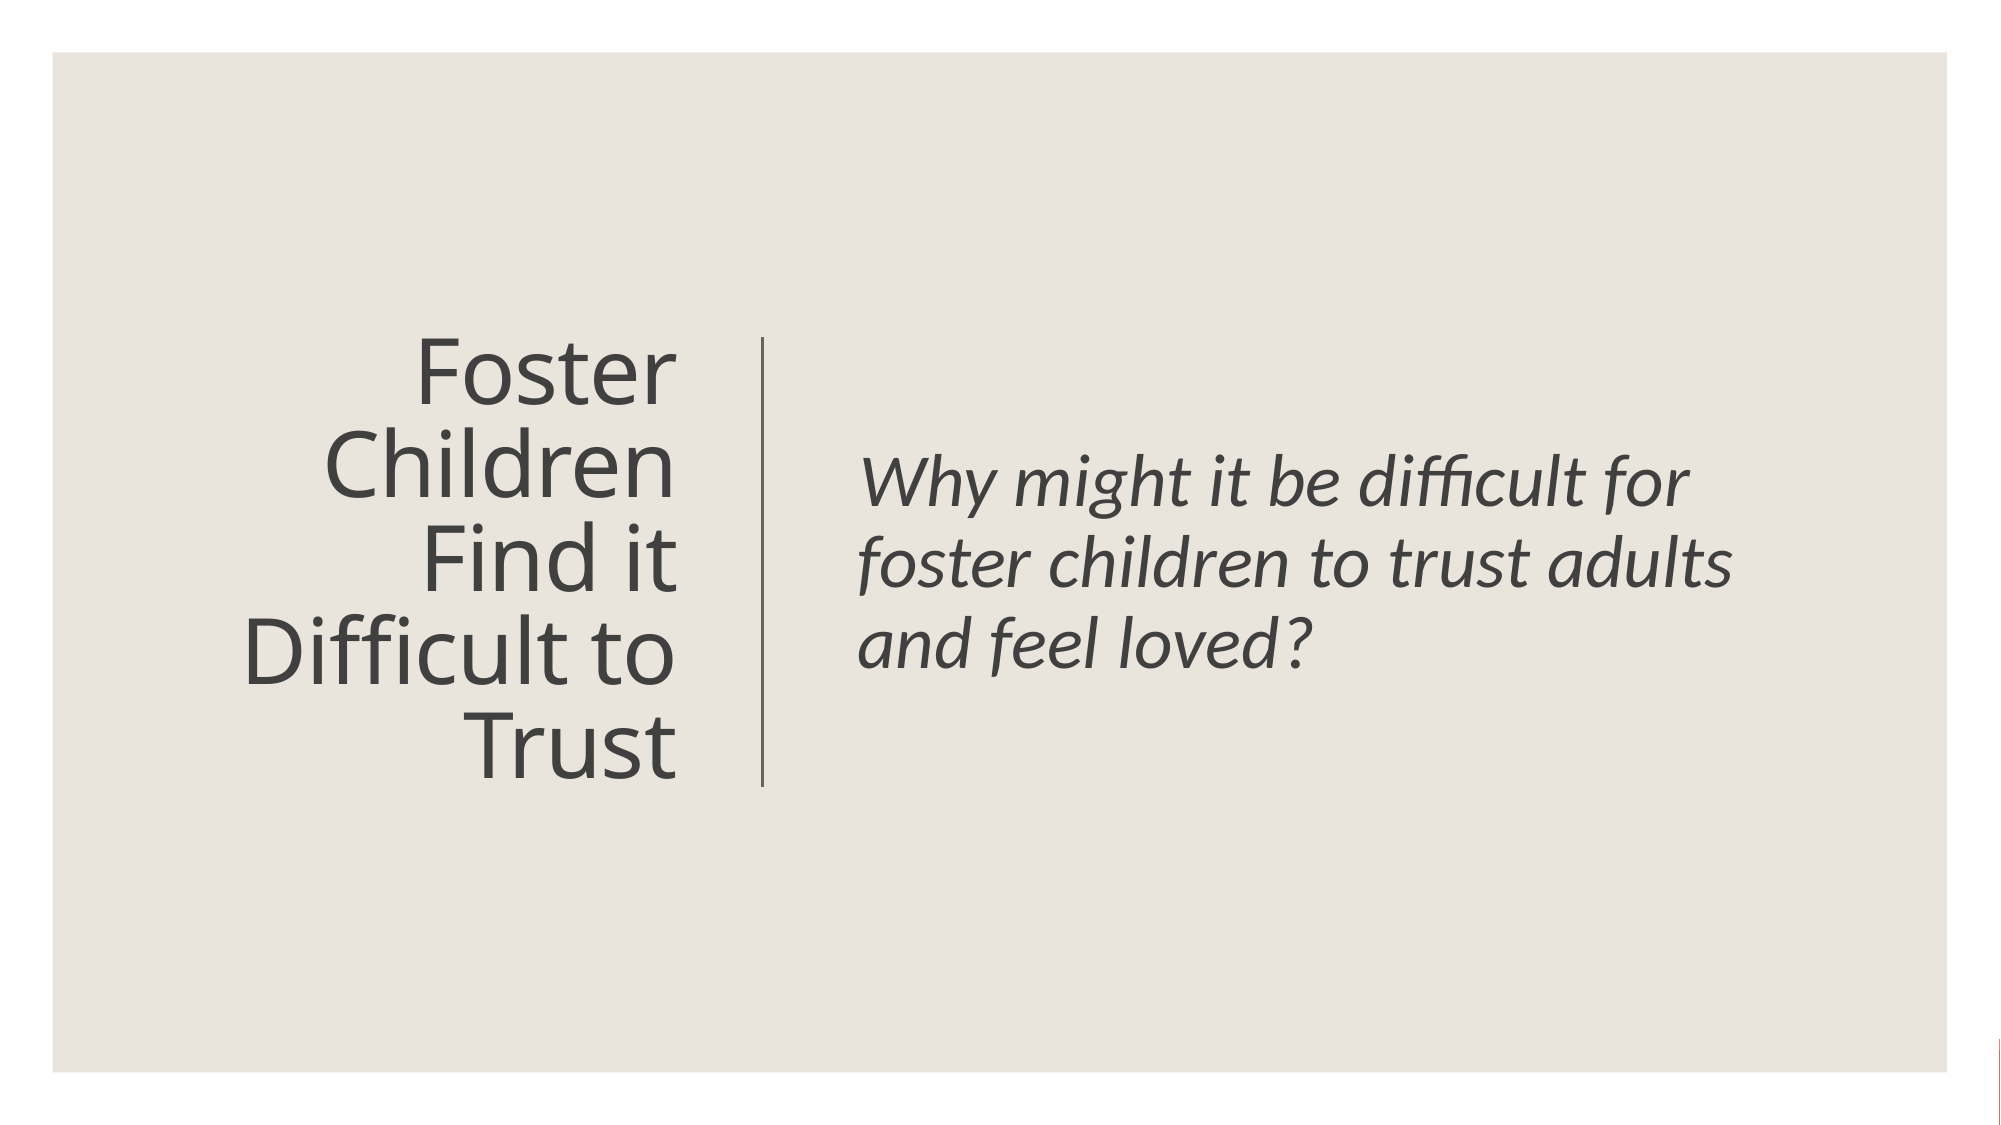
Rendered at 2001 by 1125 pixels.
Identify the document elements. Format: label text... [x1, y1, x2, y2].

text_box [51, 51, 1948, 1074]
list Why might it be difficult for foster children to trust adults and feel loved? [842, 158, 1849, 969]
text_box [0, 0, 2000, 1125]
title Foster Children Find it Difficult to Trust [158, 158, 693, 969]
